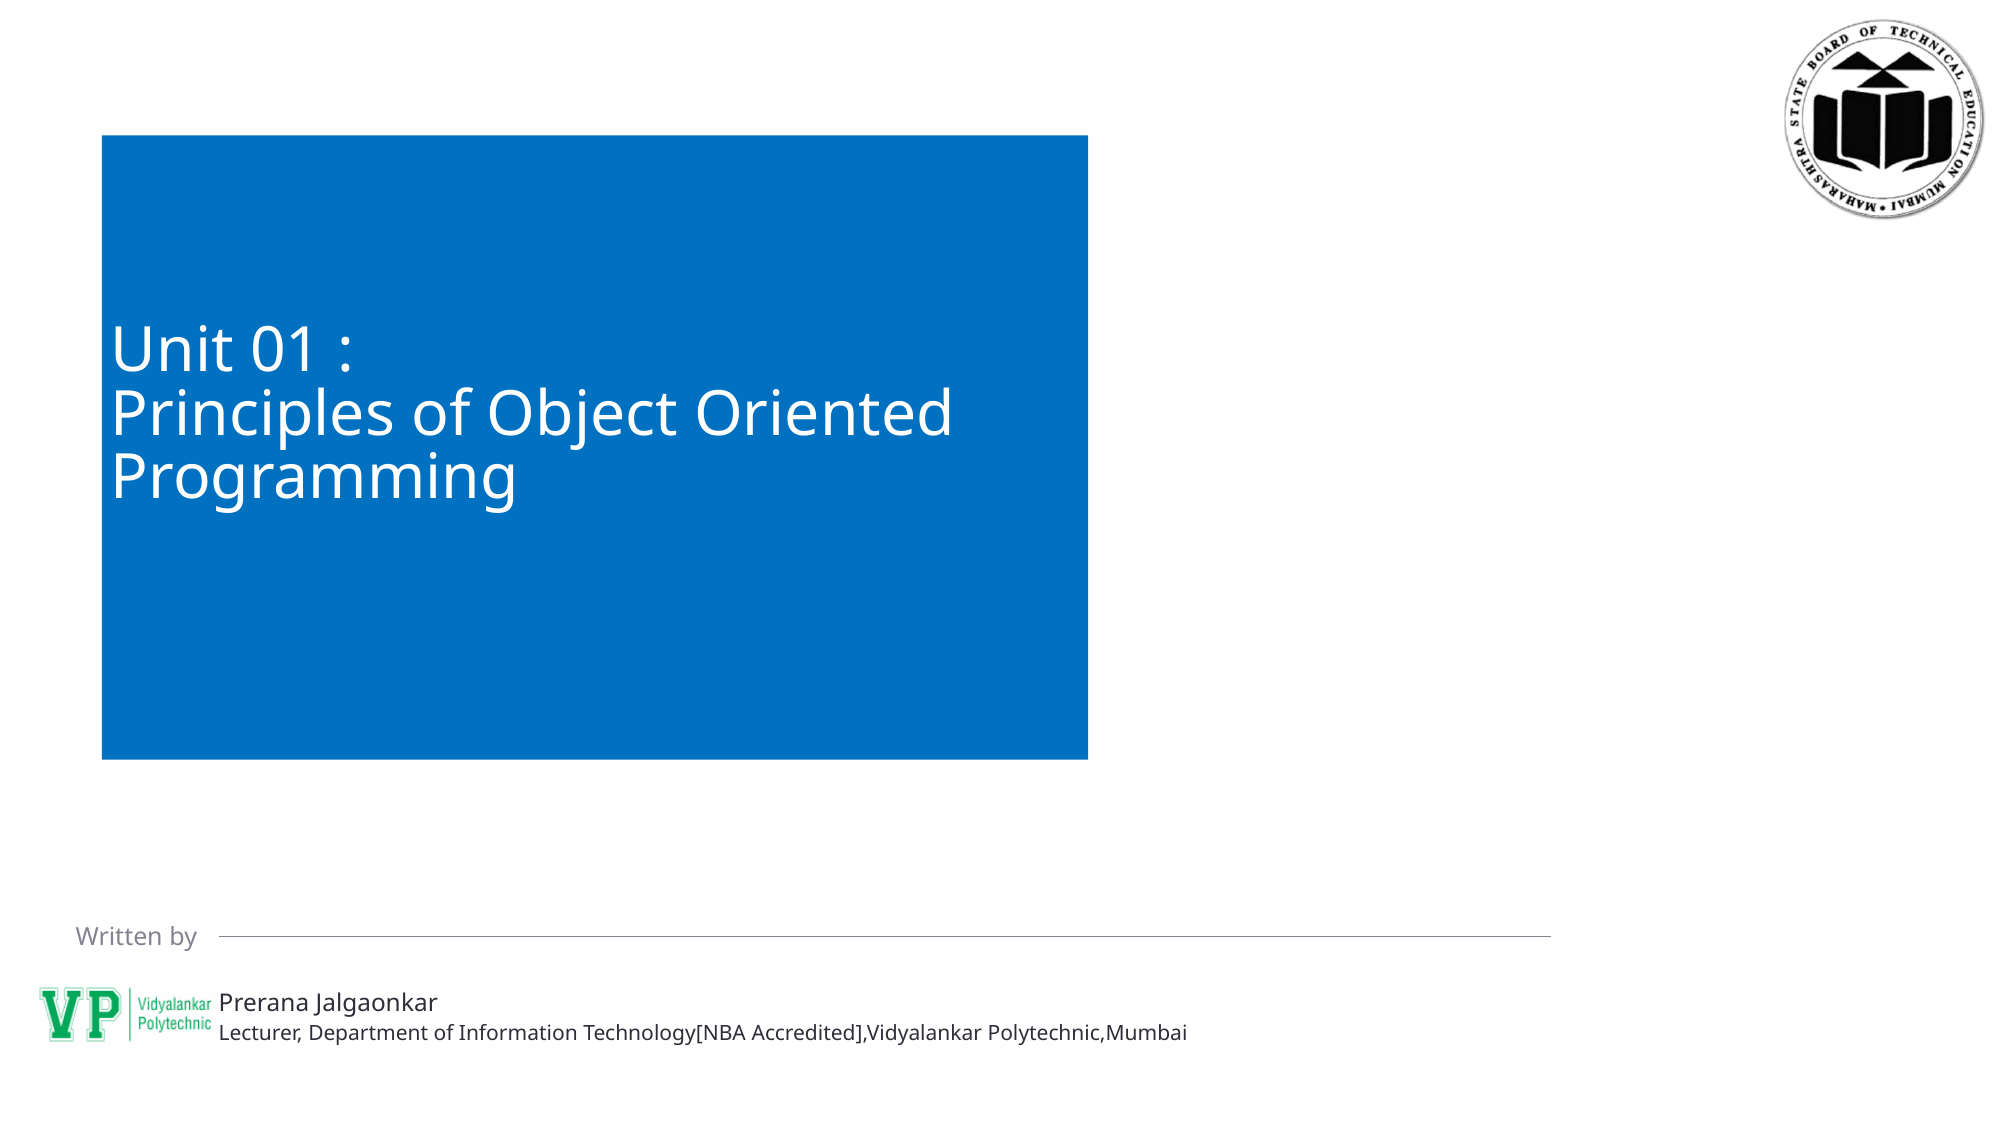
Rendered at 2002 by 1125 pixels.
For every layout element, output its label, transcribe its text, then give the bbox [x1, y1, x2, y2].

picture [34, 983, 219, 1045]
title Unit 01 : Principles of Object Oriented Programming [110, 320, 1079, 620]
picture [1764, 0, 2001, 237]
list Lecturer, Department of Information Technology[NBA Accredited],Vidyalankar Polytechnic,Mumbai [220, 1019, 1226, 1050]
list Prerana Jalgaonkar [222, 987, 726, 1017]
